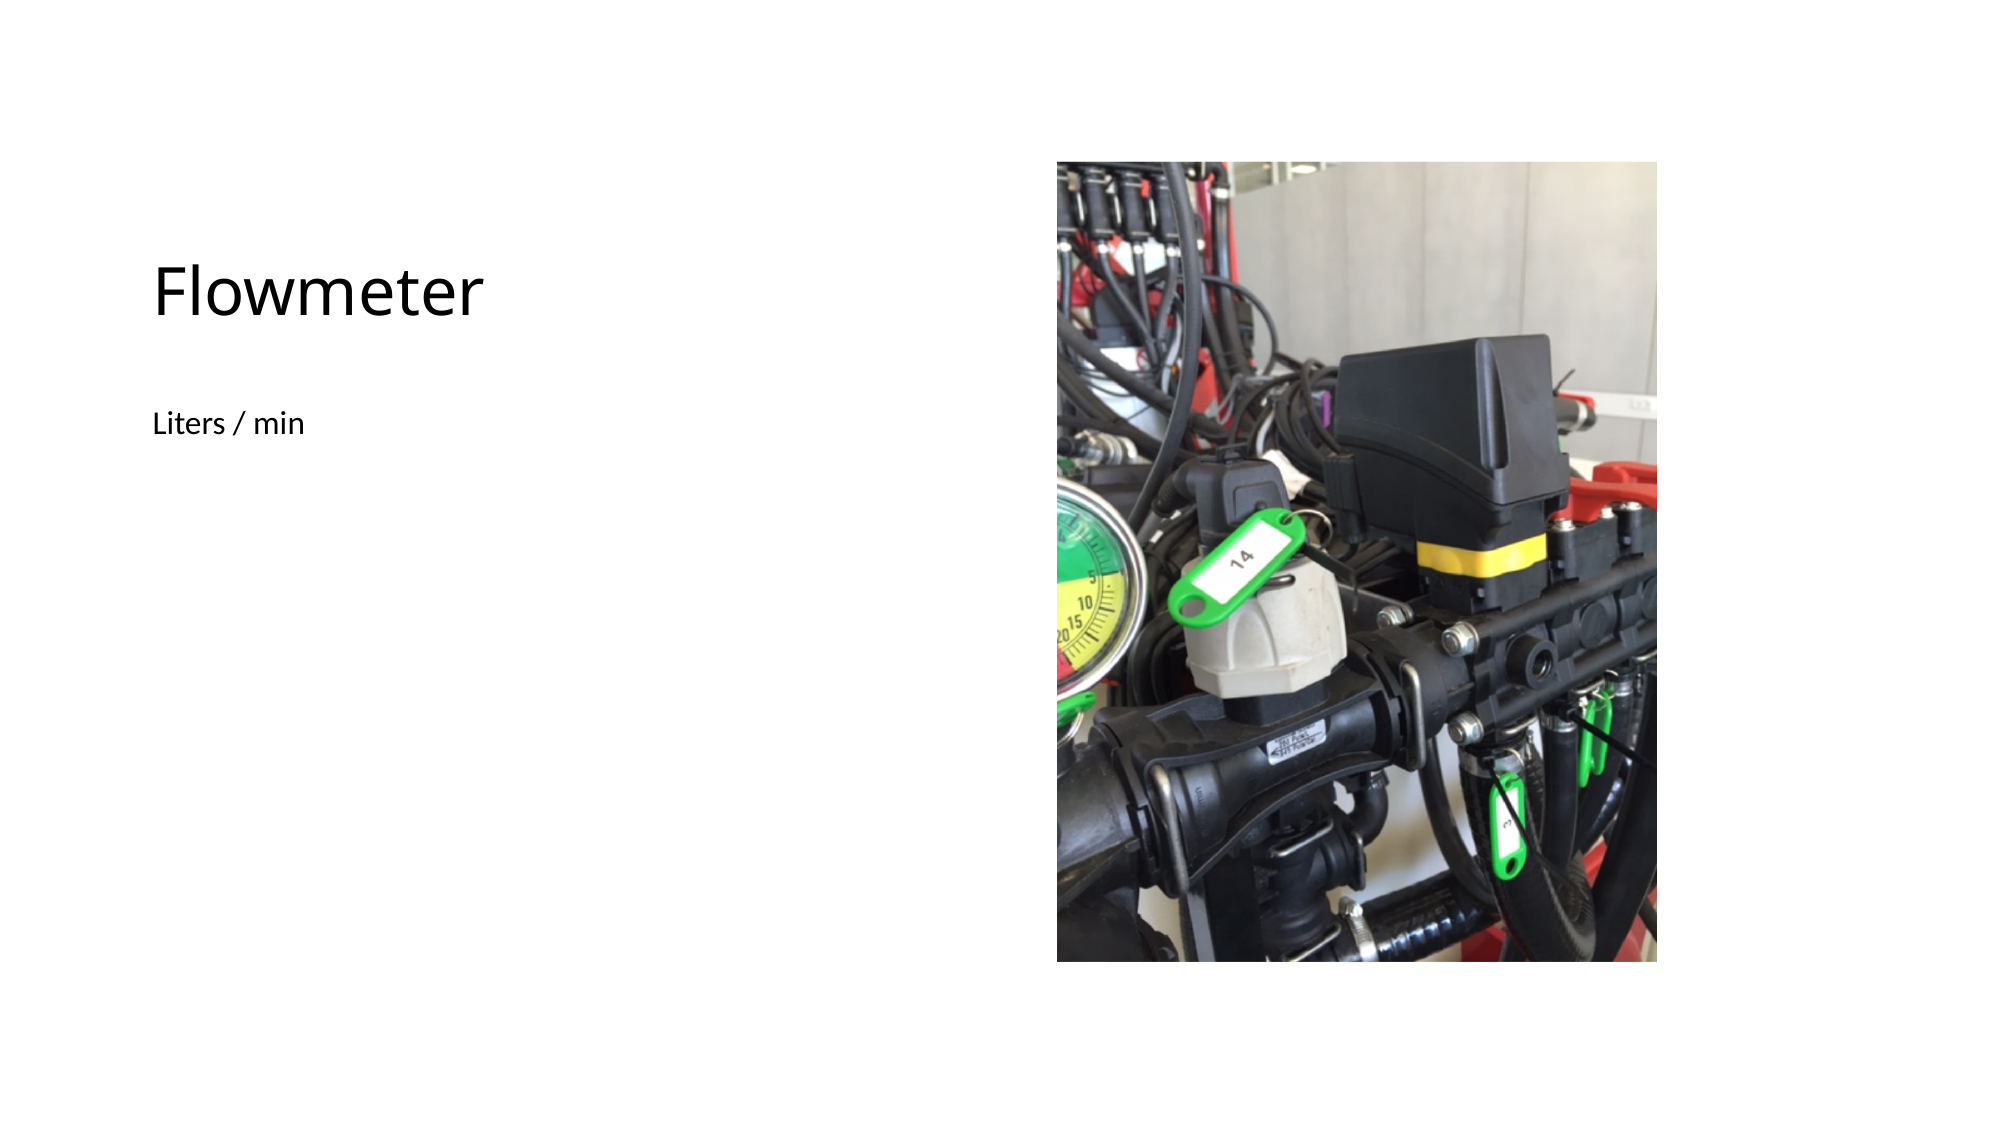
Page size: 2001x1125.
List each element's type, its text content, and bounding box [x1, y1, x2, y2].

title Flowmeter [137, 75, 783, 337]
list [956, 261, 1757, 862]
picture [1057, 862, 1657, 961]
picture [1057, 163, 1657, 261]
list Liters / min [137, 337, 783, 963]
